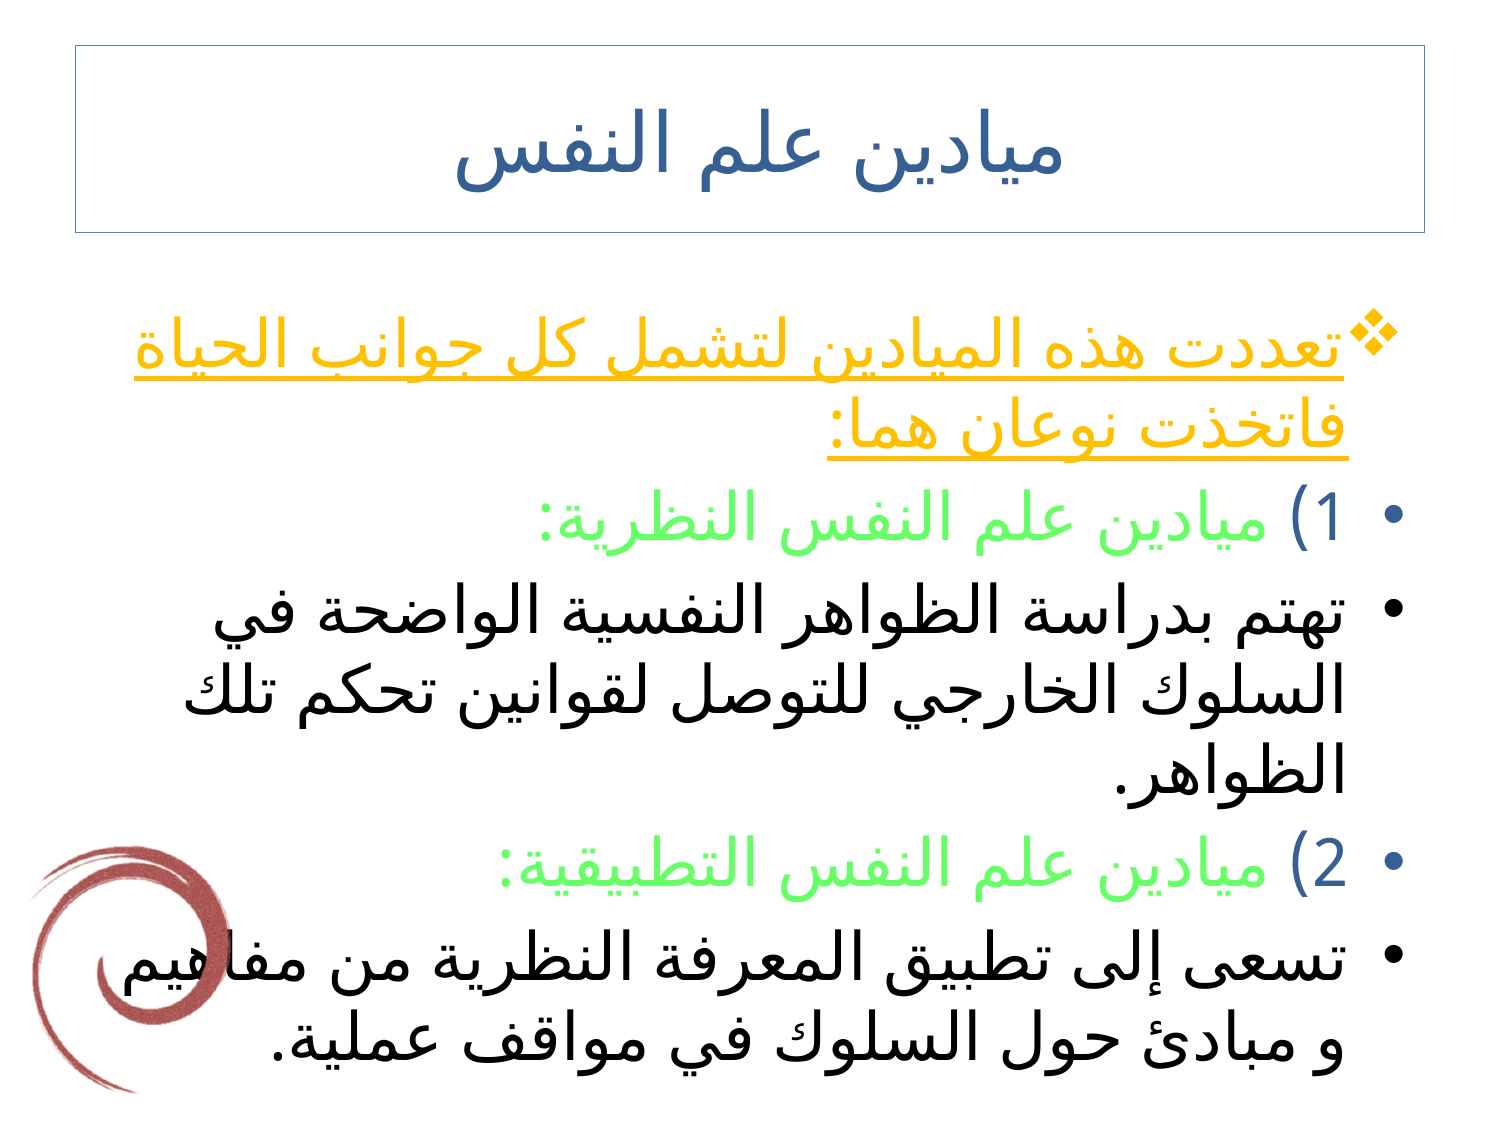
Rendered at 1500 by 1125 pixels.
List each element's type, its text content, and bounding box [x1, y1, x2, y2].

picture [28, 845, 231, 1095]
title ميادين علم النفس [75, 45, 1425, 233]
list تعددت هذه الميادين لتشمل كل جوانب الحياة فاتخذت نوعان هما: 1) ميادين علم النفس النظرية: تهتم بدراسة الظواهر النفسية الواضحة في السلوك الخارجي للتوصل لقوانين تحكم تلك الظواهر. 2) ميادين علم النفس التطبيقية: تسعى إلى تطبيق المعرفة النظرية من مفاهيم و مبادئ حول السلوك في مواقف عملية. [70, 292, 1421, 962]
